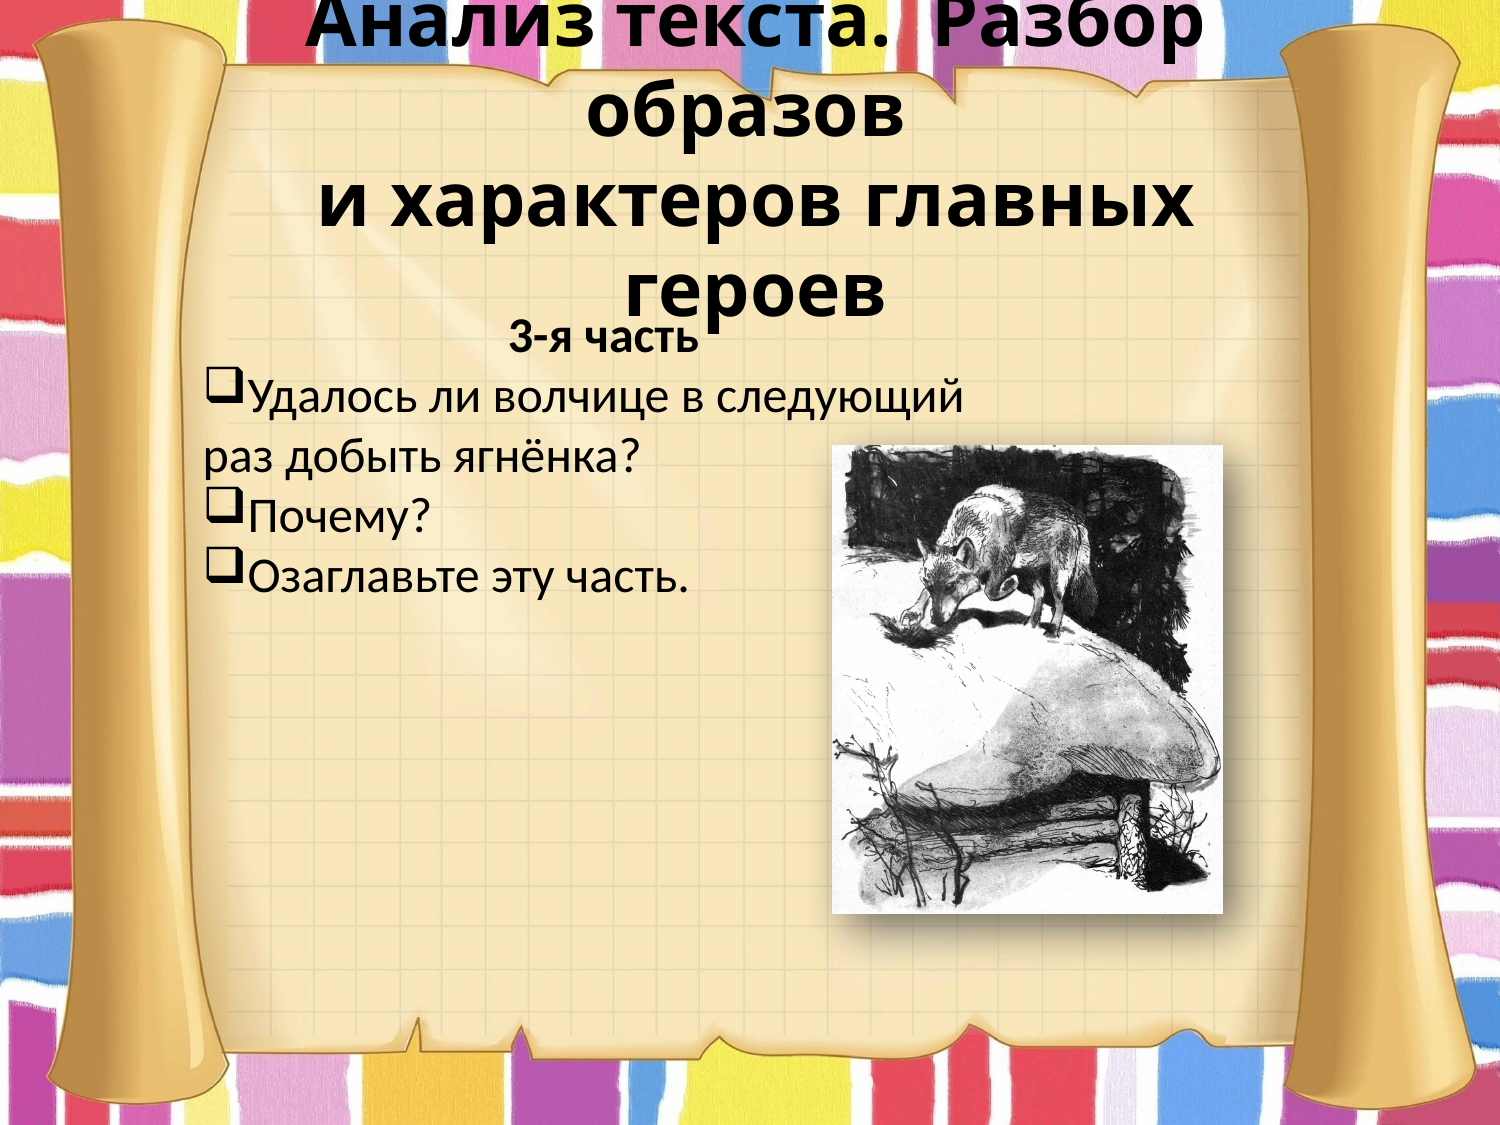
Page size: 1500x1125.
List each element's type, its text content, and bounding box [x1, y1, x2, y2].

text_box 3-я часть Удалось ли волчице в следующий раз добыть ягнёнка? Почему? Озаглавьте эту часть. [187, 294, 1020, 610]
picture [0, 0, 1500, 1125]
title Анализ текста. Разбор образов и характеров главных героев [175, 70, 1336, 233]
